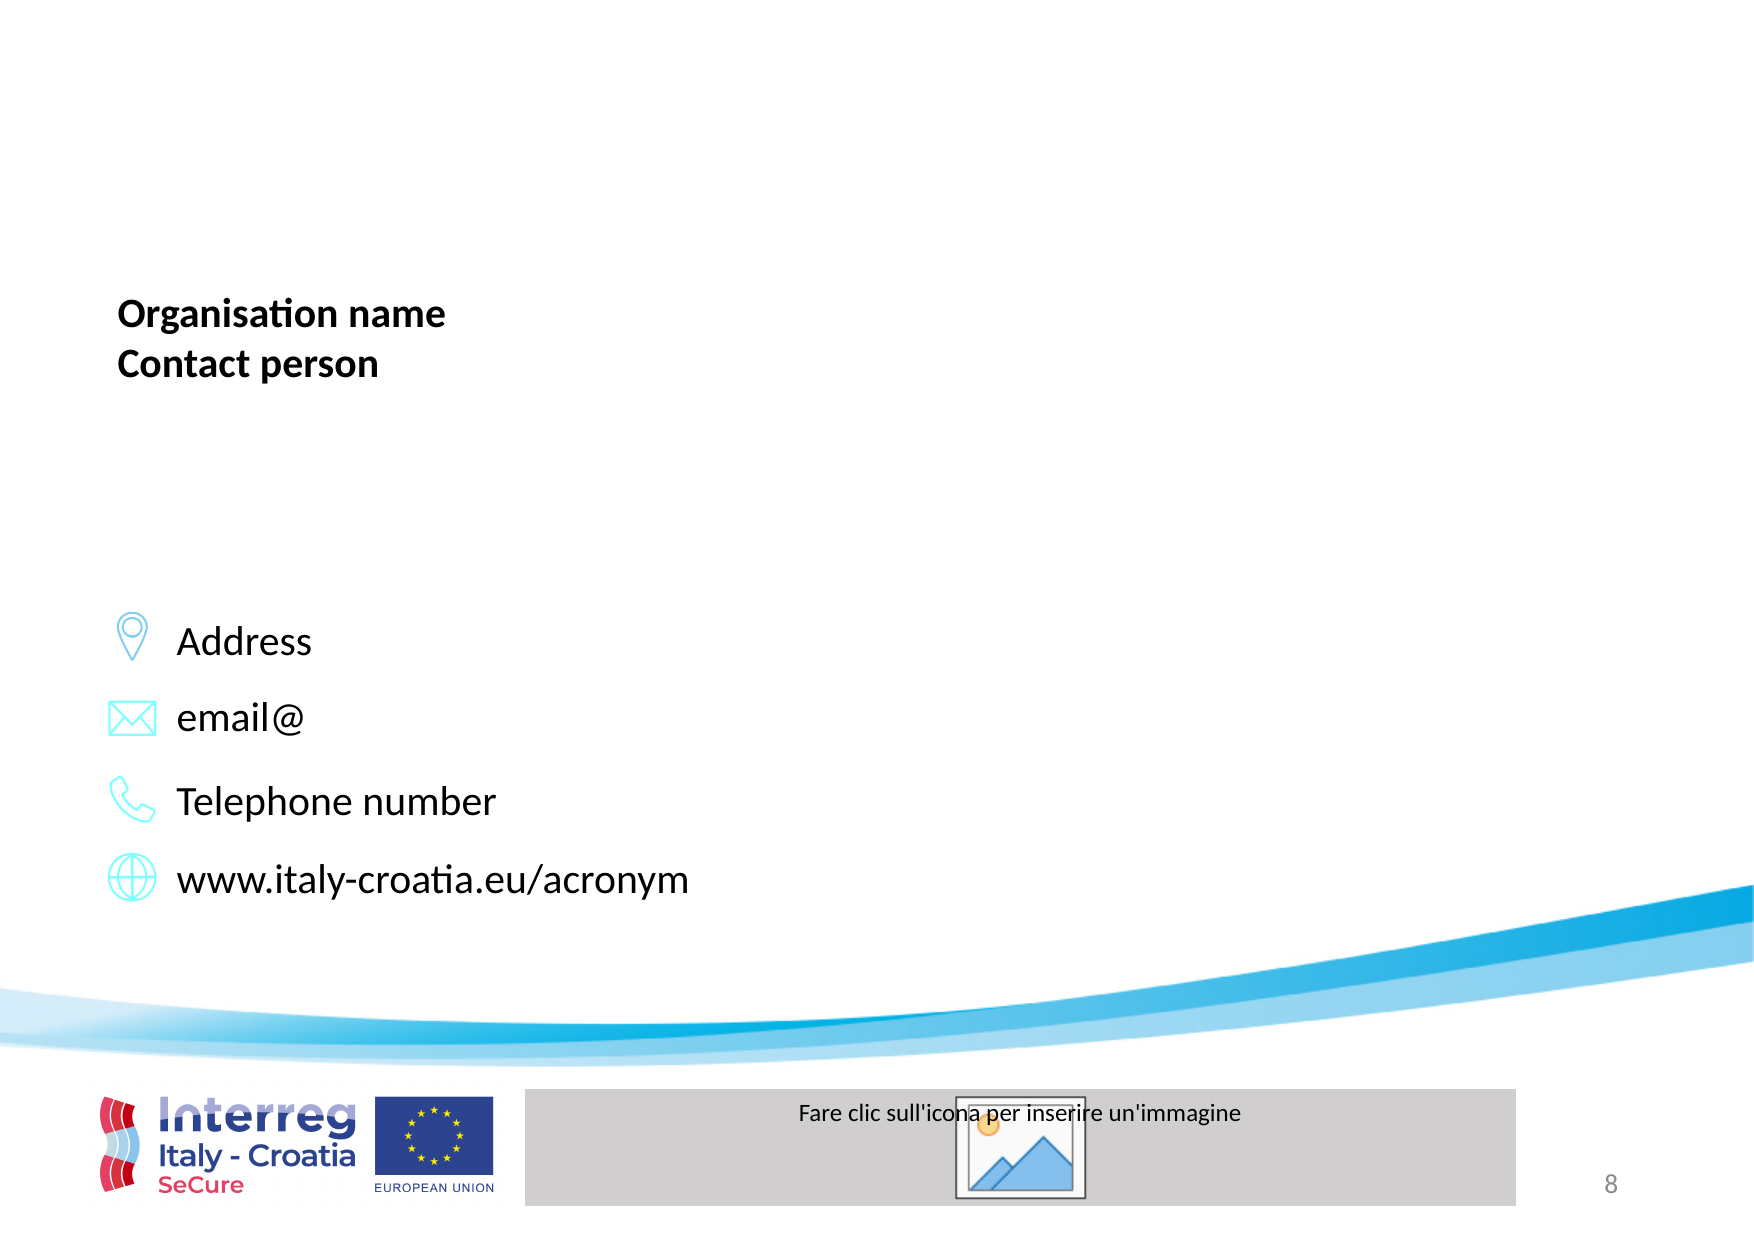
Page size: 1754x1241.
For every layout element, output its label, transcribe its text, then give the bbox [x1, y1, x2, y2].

text_box Organisation name Contact person [102, 278, 1190, 394]
picture [0, 847, 1754, 1218]
text_box email@ [161, 682, 1190, 748]
picture [102, 606, 161, 666]
slide_number 8 [1526, 1149, 1634, 1216]
picture [103, 769, 161, 829]
text_box Telephone number [161, 766, 1190, 832]
text_box Address [161, 606, 1190, 671]
picture [102, 688, 161, 748]
text_box www.italy-croatia.eu/acronym [161, 844, 1190, 910]
